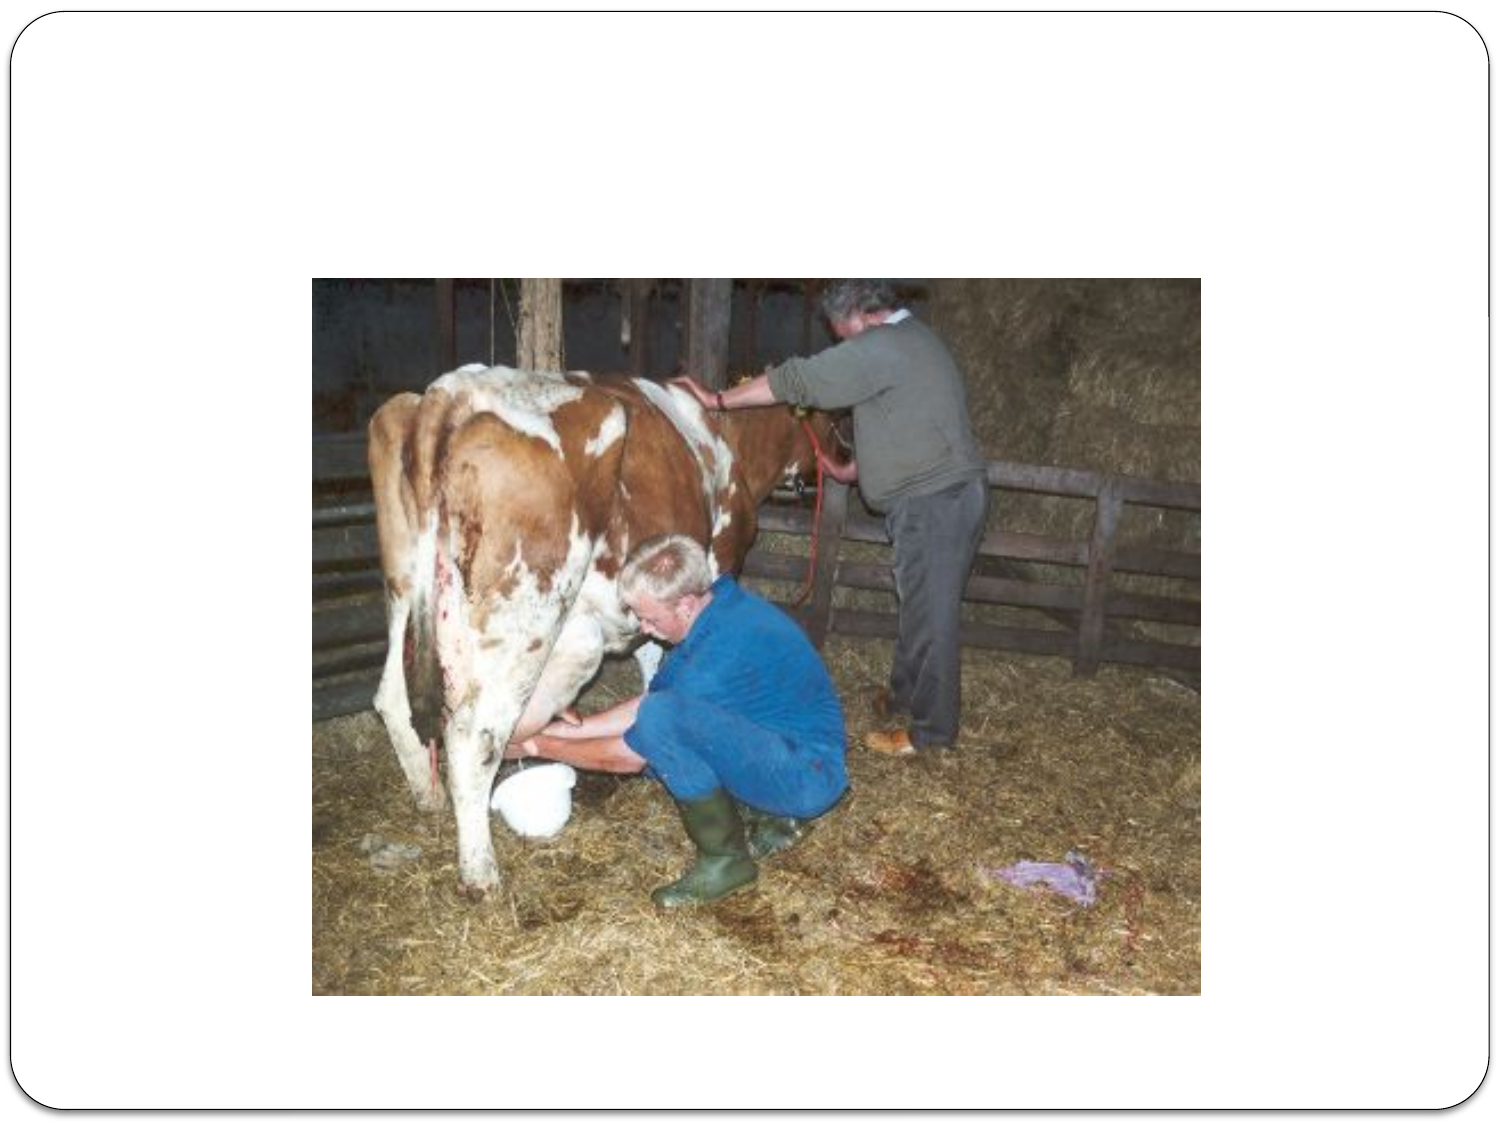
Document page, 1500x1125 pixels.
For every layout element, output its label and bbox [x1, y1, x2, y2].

picture [312, 278, 1201, 997]
